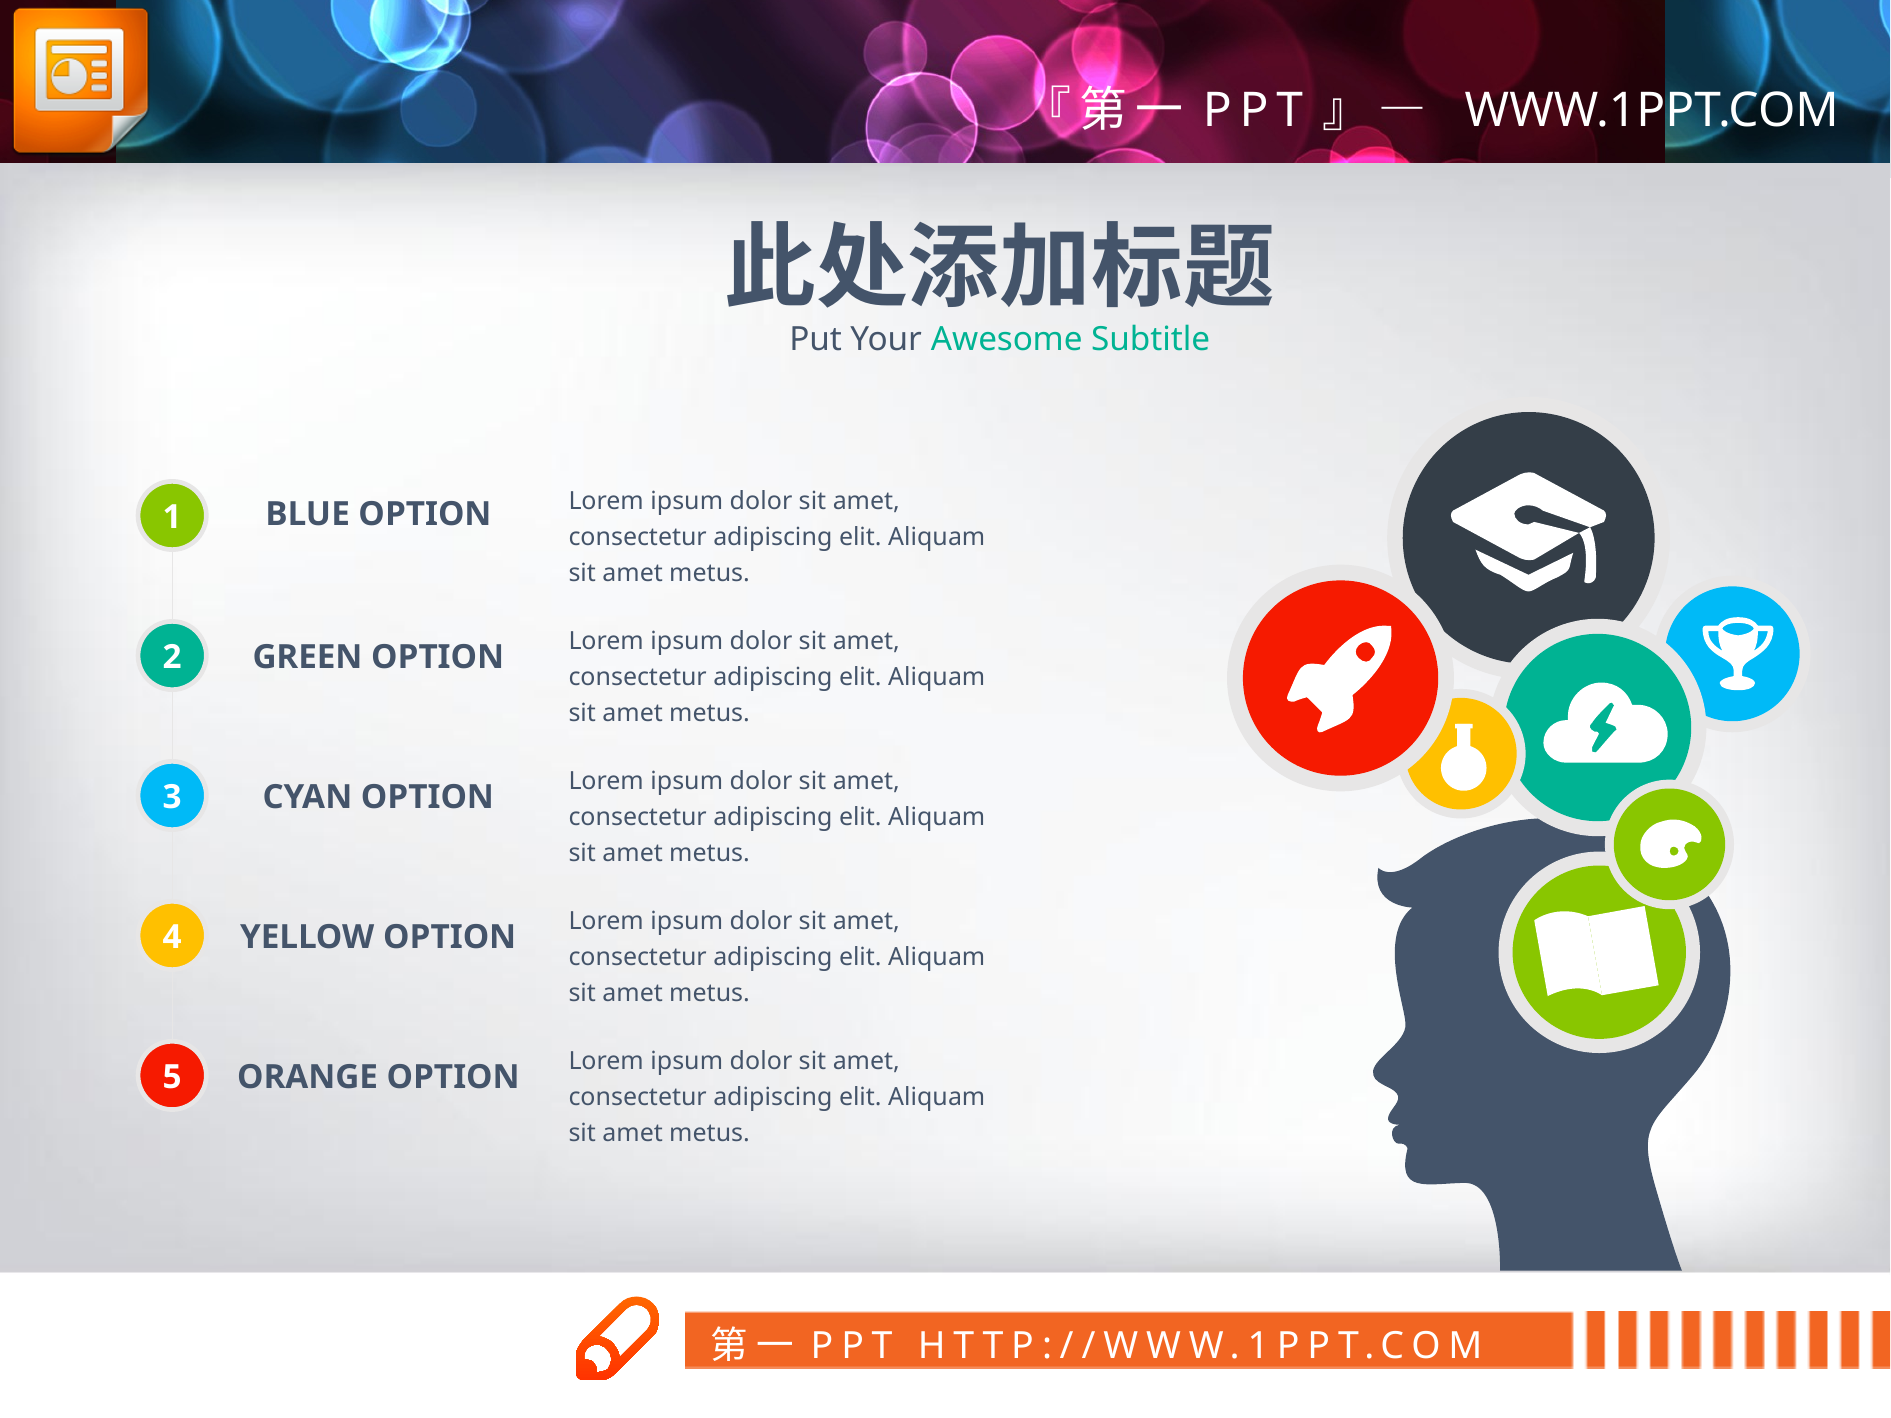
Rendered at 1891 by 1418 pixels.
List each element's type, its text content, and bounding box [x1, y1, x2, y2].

text_box 4 [138, 901, 207, 970]
text_box BLUE OPTION [250, 485, 507, 540]
text_box GREEN OPTION [237, 627, 520, 683]
text_box 此处添加标题 [709, 200, 1291, 326]
text_box 3 [138, 761, 207, 830]
text_box Lorem ipsum dolor sit amet, consectetur adipiscing elit. Aliquam sit amet metus. [553, 471, 1006, 594]
text_box YELLOW OPTION [225, 907, 532, 963]
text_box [1226, 396, 1811, 1271]
text_box Lorem ipsum dolor sit amet, consectetur adipiscing elit. Aliquam sit amet metus. [553, 891, 1006, 1014]
text_box ORANGE OPTION [222, 1047, 535, 1103]
picture [685, 1311, 1891, 1369]
text_box Put Your Awesome Subtitle [774, 310, 1226, 365]
text_box 5 [138, 1041, 207, 1110]
text_box Lorem ipsum dolor sit amet, consectetur adipiscing elit. Aliquam sit amet metus. [553, 1031, 1006, 1154]
text_box 2 [138, 621, 207, 690]
text_box Lorem ipsum dolor sit amet, consectetur adipiscing elit. Aliquam sit amet metus. [553, 611, 1006, 734]
picture [0, 0, 1891, 1275]
text_box Lorem ipsum dolor sit amet, consectetur adipiscing elit. Aliquam sit amet metus. [553, 751, 1006, 874]
text_box 1 [138, 481, 207, 550]
text_box CYAN OPTION [247, 767, 510, 823]
